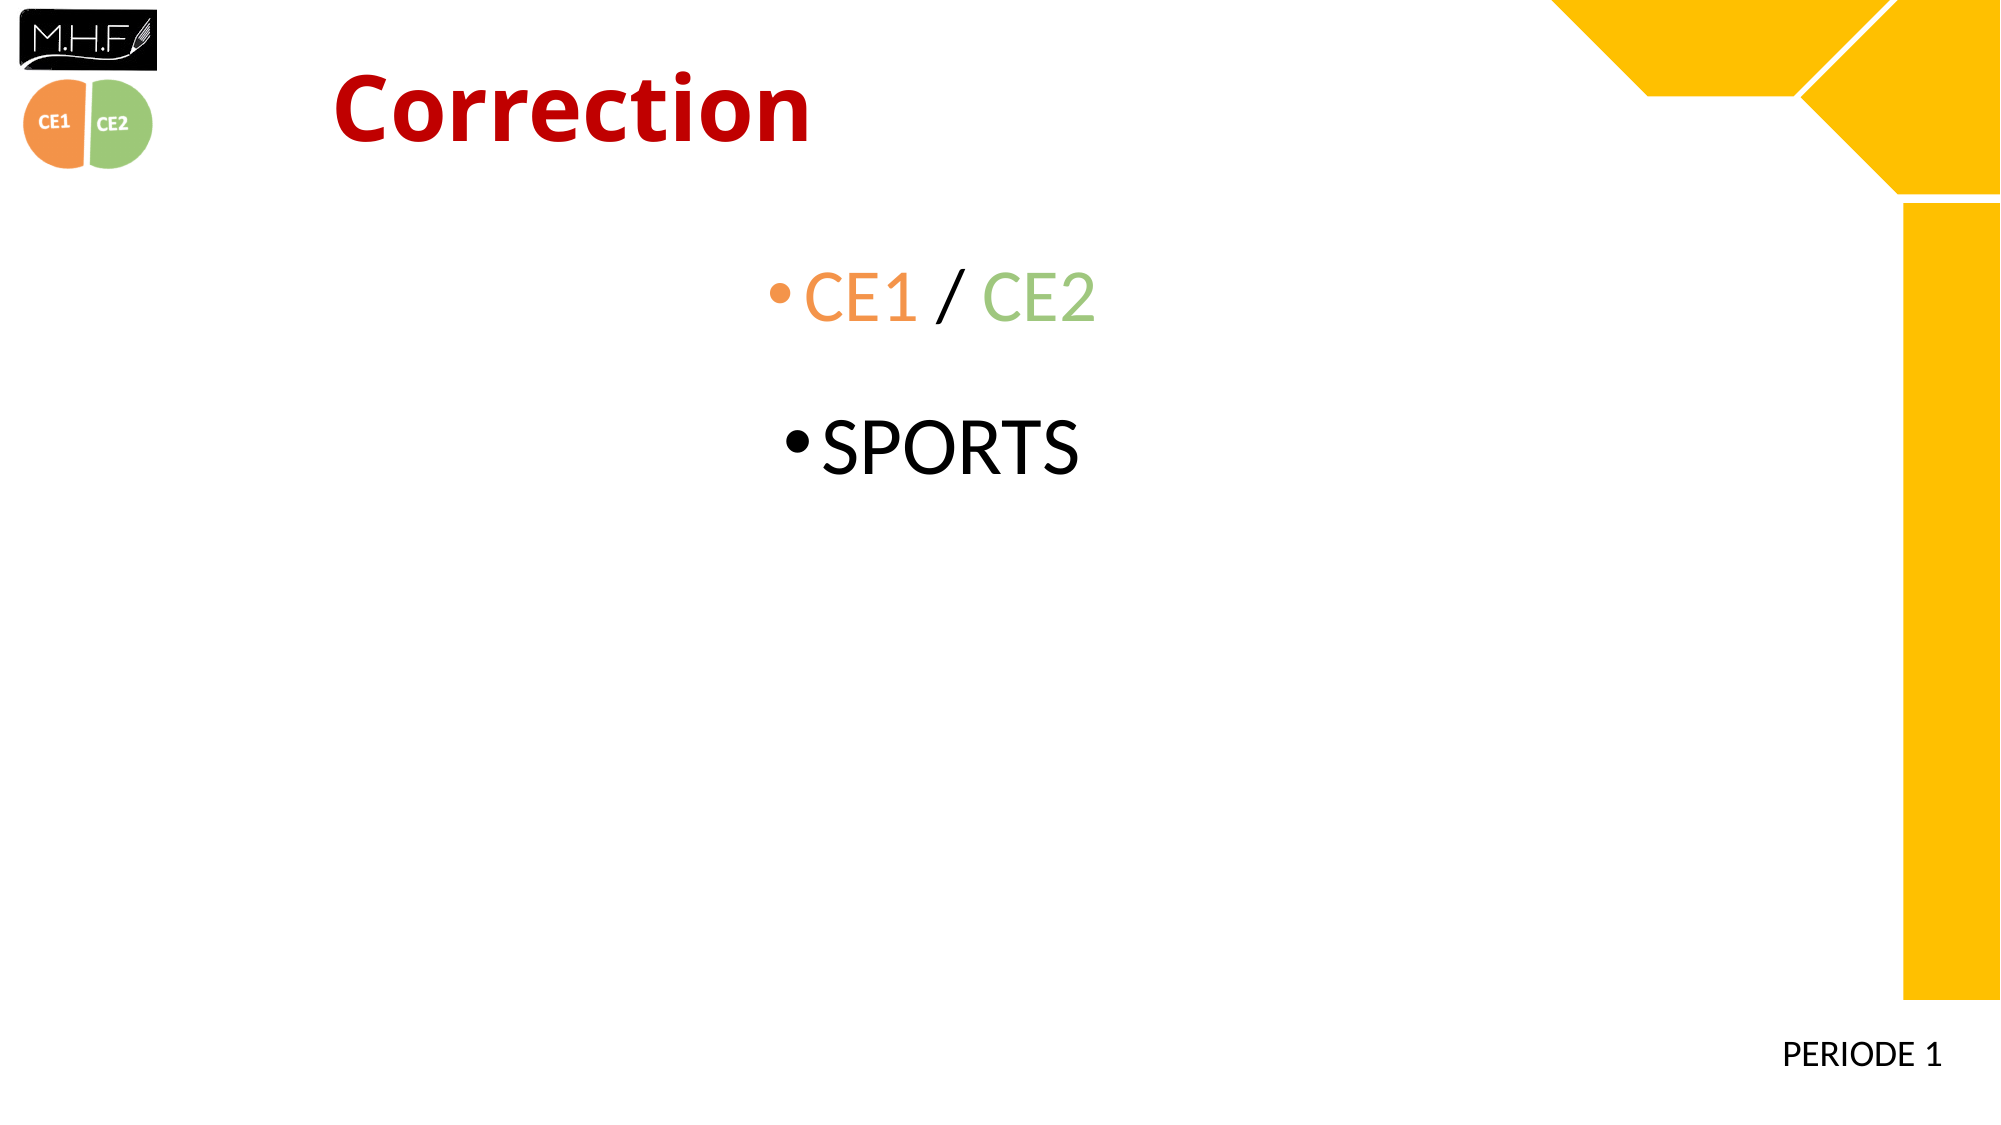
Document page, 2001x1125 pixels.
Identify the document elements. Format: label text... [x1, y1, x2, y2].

text_box [1549, 0, 1892, 98]
text_box PERIODE 1 [1362, 1021, 1967, 1125]
text_box SPORTS [609, 373, 1255, 1022]
picture [1, 7, 177, 207]
text_box [1799, 0, 2000, 196]
text_box CE1 / CE2 [609, 248, 1255, 354]
text_box [1902, 202, 2000, 1001]
title Correction [316, 3, 1863, 221]
